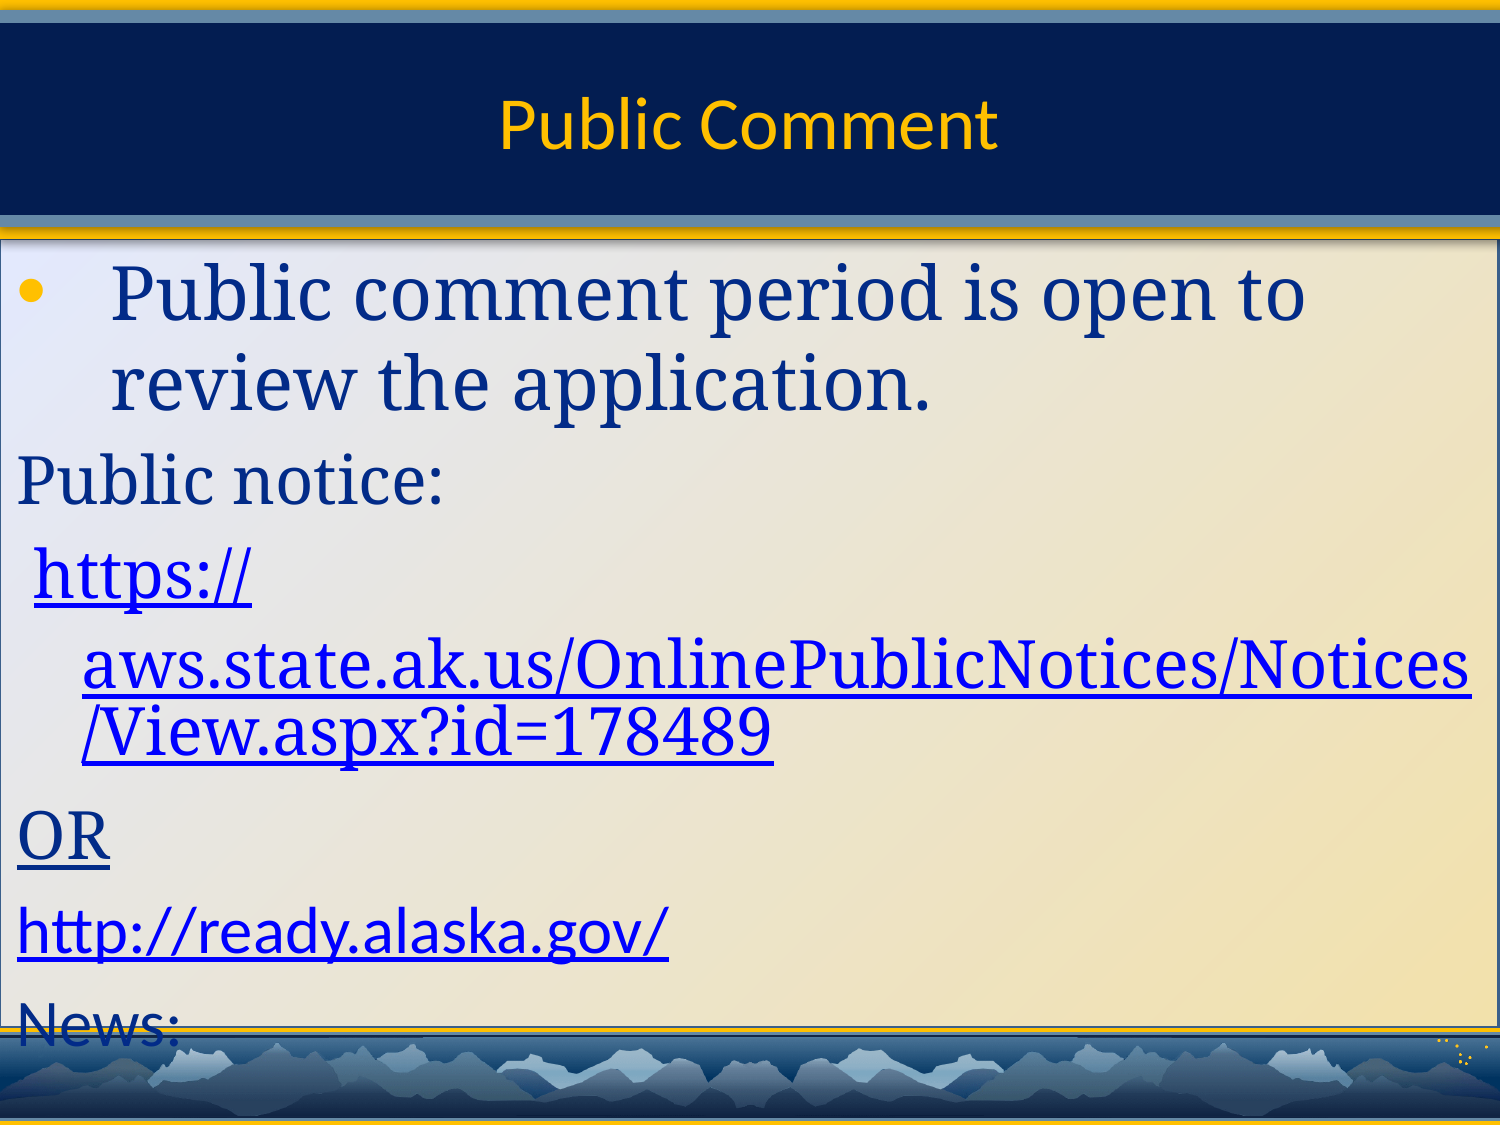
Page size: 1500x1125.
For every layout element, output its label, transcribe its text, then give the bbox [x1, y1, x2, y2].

picture [0, 1028, 1500, 1125]
list Public comment period is open to review the application. Public notice: https://aws.state.ak.us/OnlinePublicNotices/Notices/View.aspx?id=178489 OR http://ready.alaska.gov/ News: [1, 237, 1500, 930]
title Public Comment [0, 25, 1500, 213]
